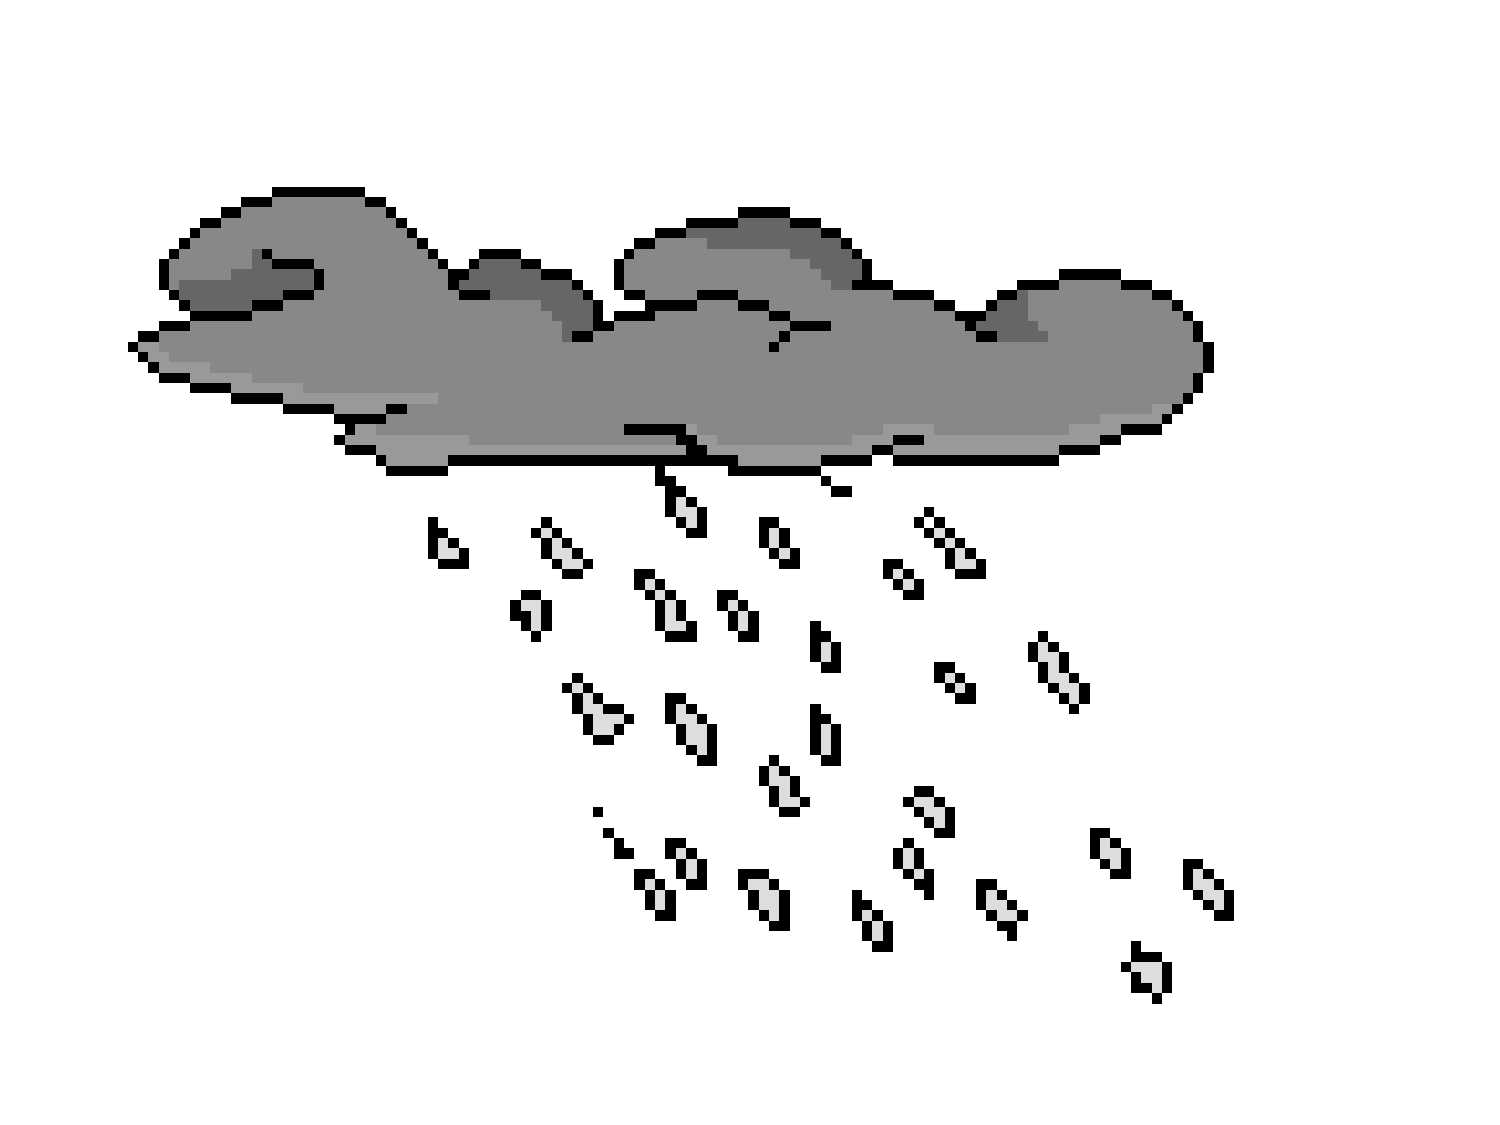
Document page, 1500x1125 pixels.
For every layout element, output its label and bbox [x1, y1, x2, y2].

list [128, 187, 1266, 1005]
